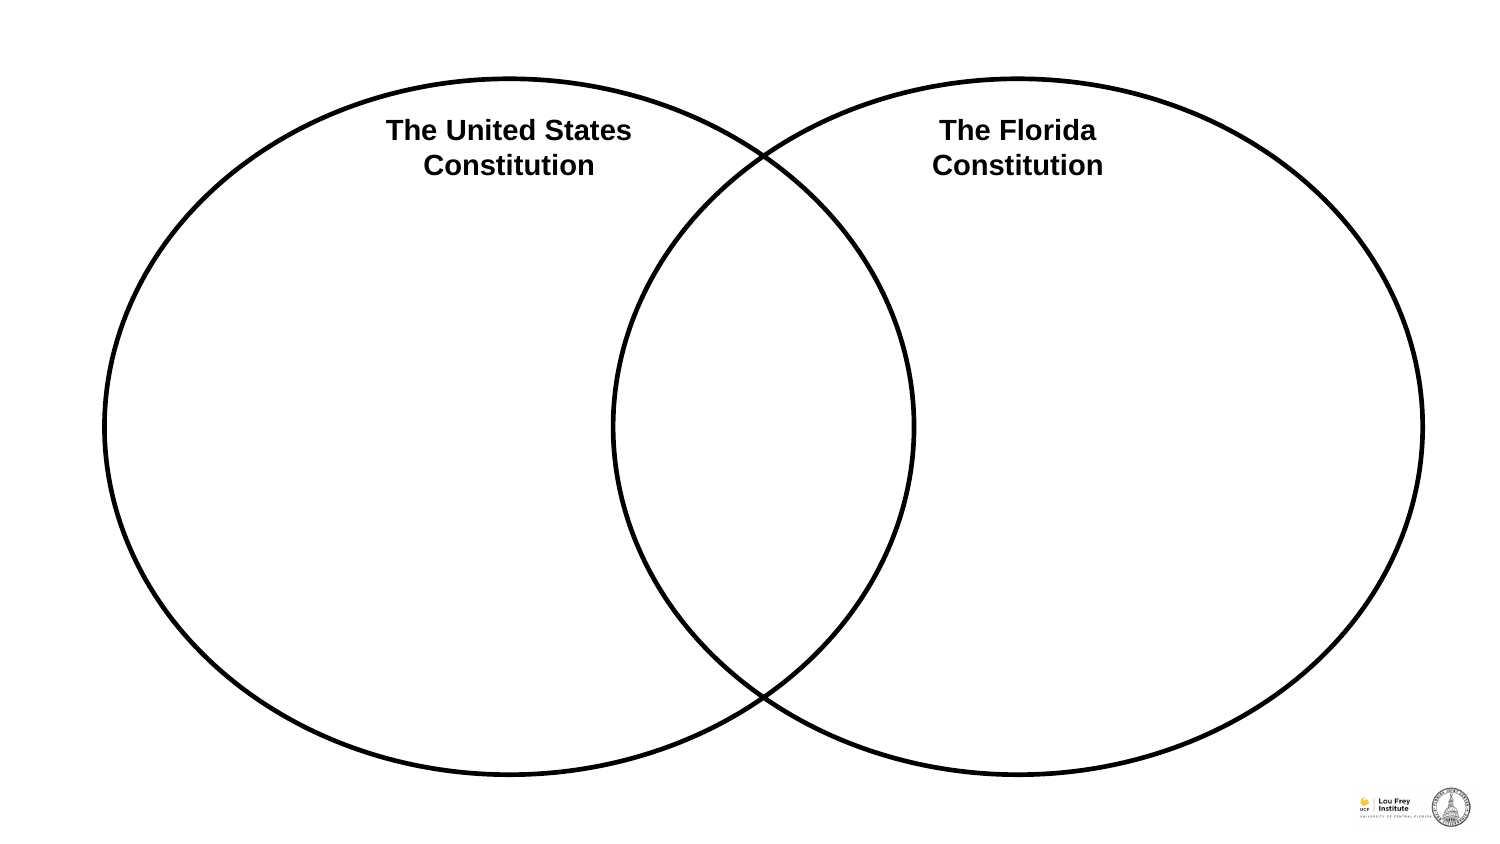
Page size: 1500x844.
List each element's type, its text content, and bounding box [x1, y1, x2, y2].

text_box [300, 461, 763, 775]
text_box [914, 235, 1332, 725]
text_box The United States Constitution [338, 96, 680, 200]
text_box [892, 78, 1144, 96]
picture [1353, 783, 1479, 832]
text_box [104, 111, 763, 647]
text_box [680, 106, 1423, 775]
text_box [195, 235, 614, 725]
text_box The Florida Constitution [860, 96, 1176, 200]
text_box [614, 308, 637, 545]
text_box [383, 78, 636, 96]
text_box [637, 235, 860, 696]
